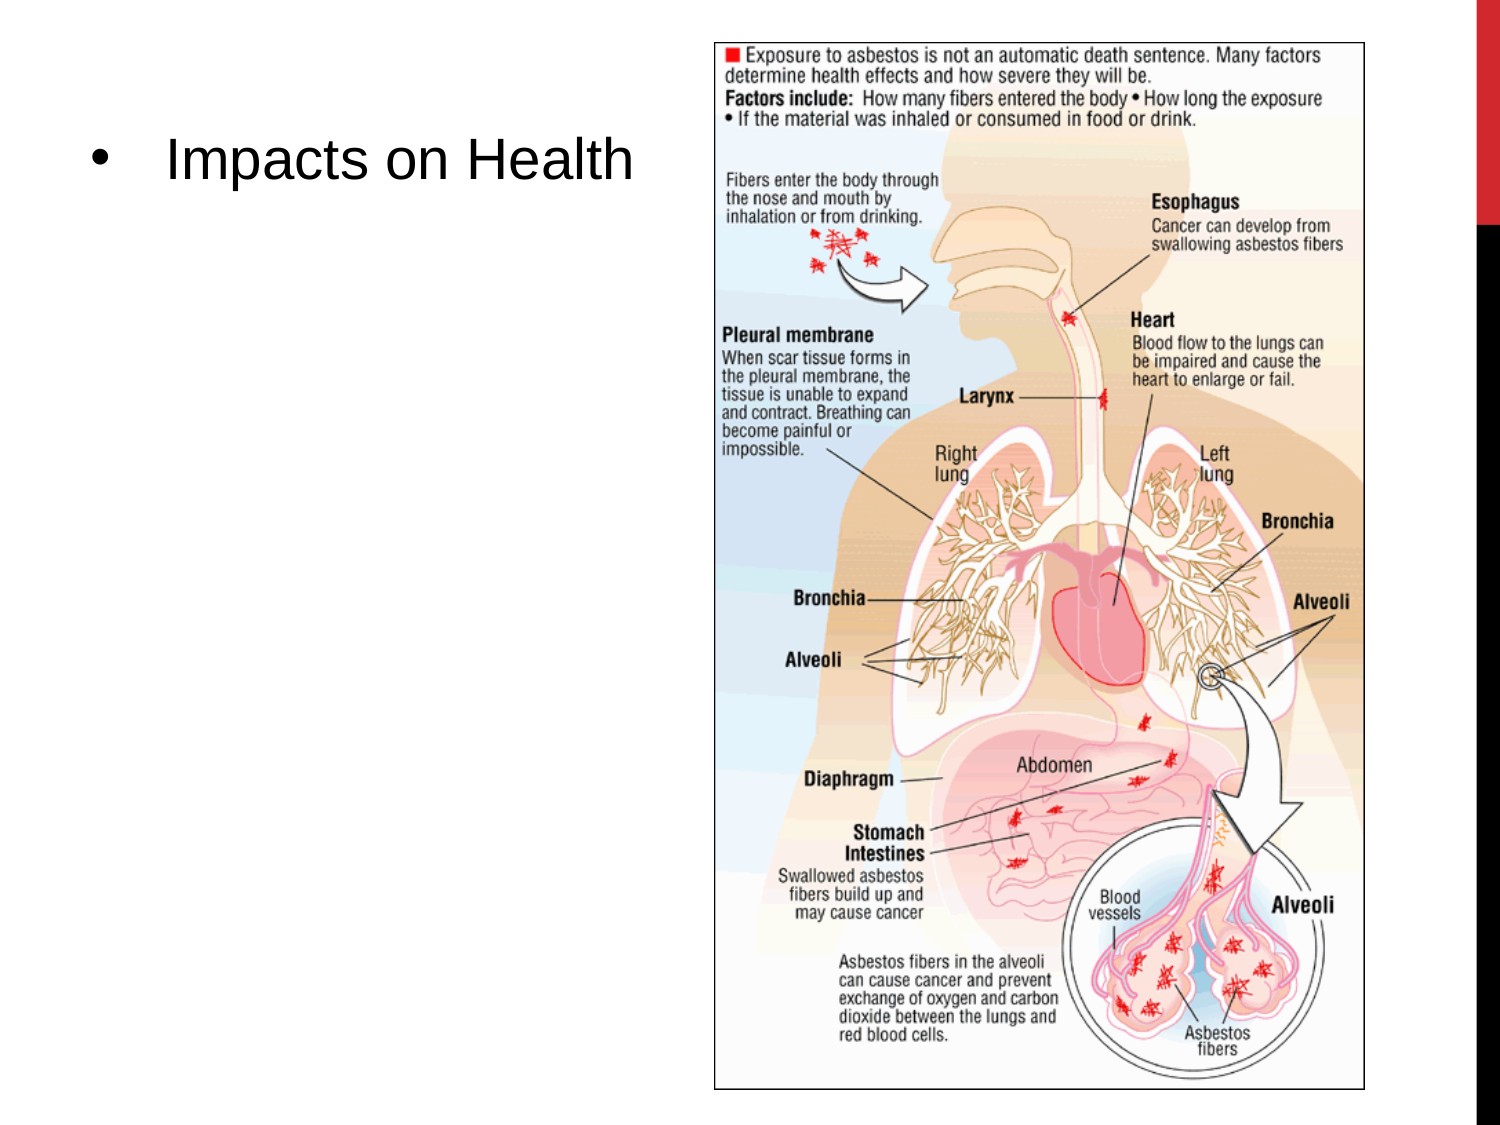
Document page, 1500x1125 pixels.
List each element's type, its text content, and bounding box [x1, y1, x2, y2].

list Impacts on Health [75, 113, 712, 1005]
picture [714, 42, 1365, 1091]
